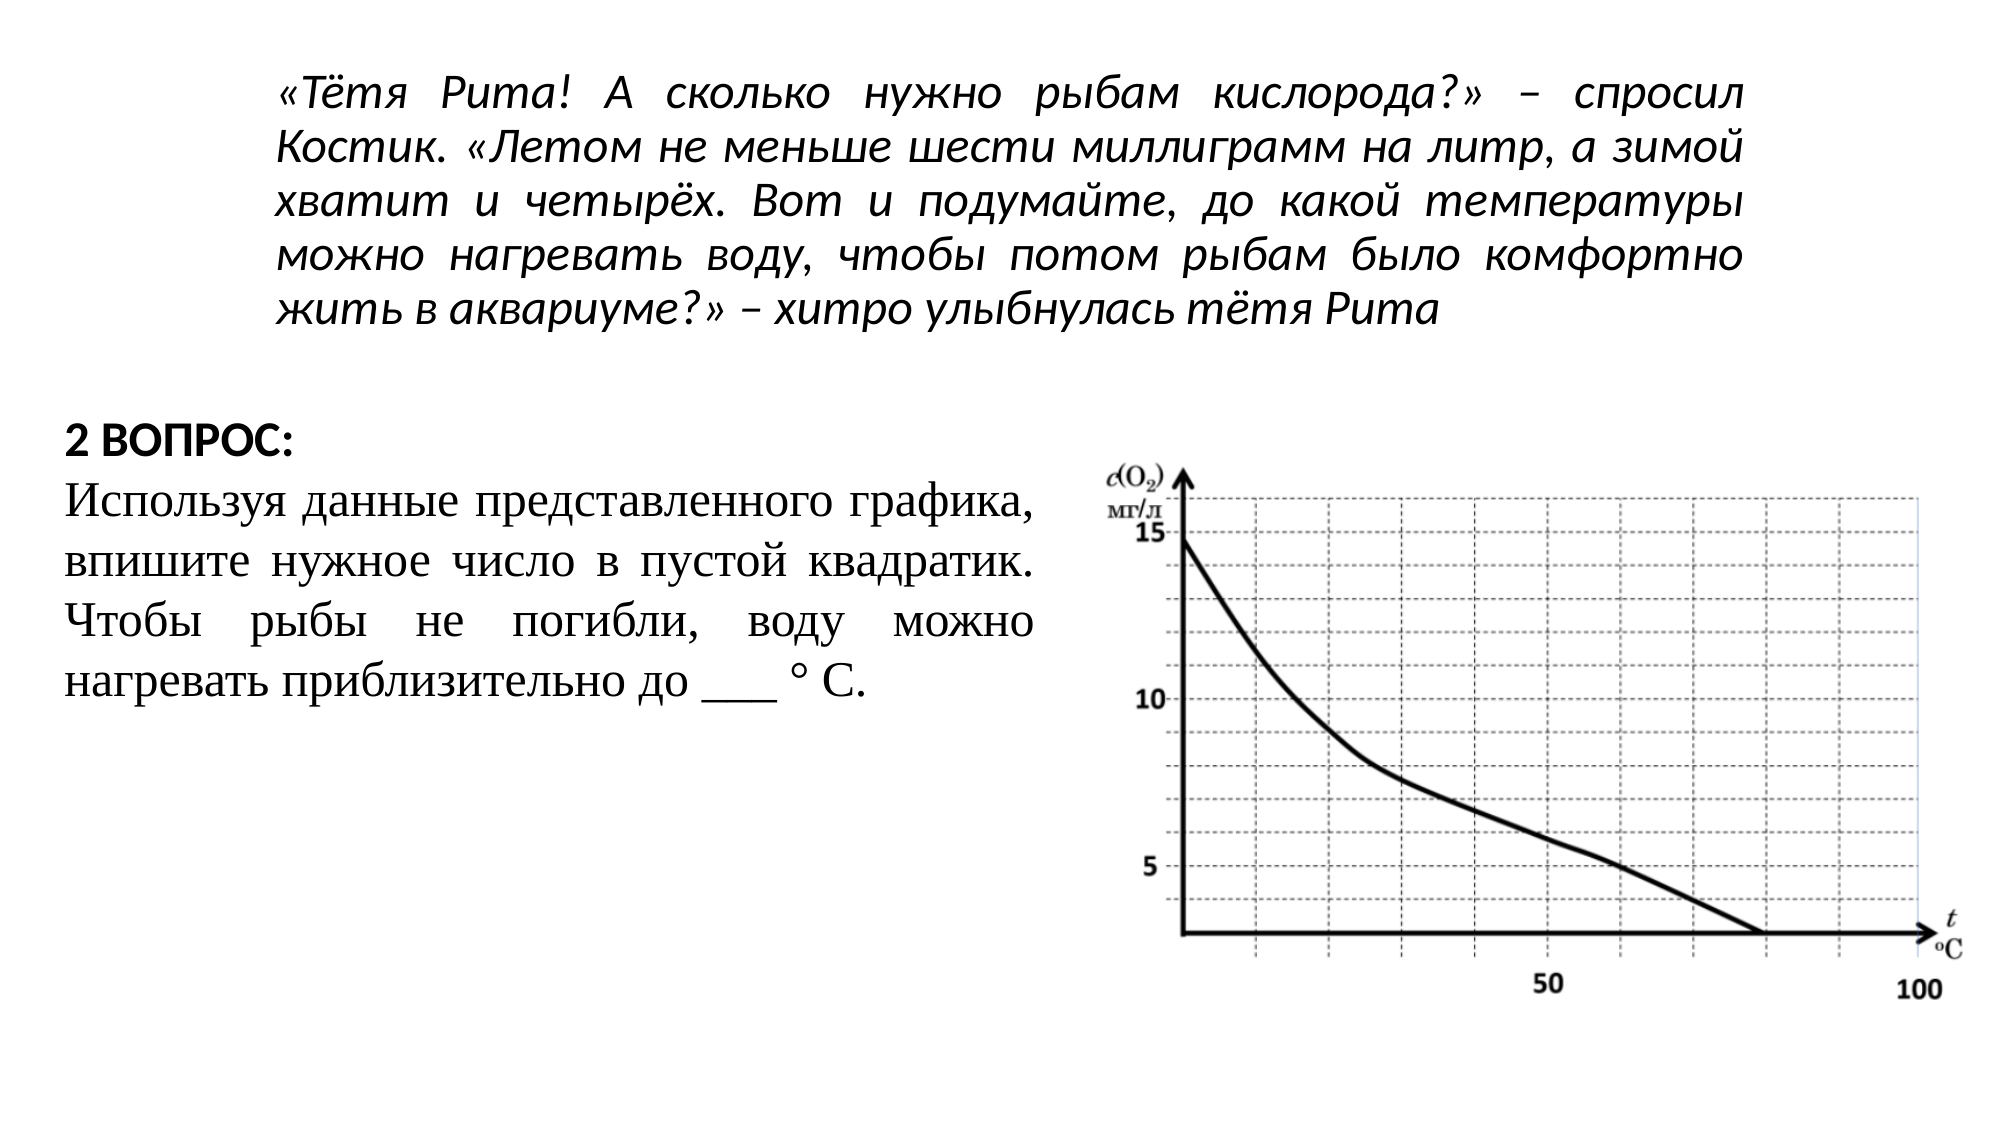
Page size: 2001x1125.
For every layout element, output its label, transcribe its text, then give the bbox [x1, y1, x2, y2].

text_box 2 ВОПРОС: Используя данные представленного графика, впишите нужное число в пустой квадратик. Чтобы рыбы не погибли, воду можно нагревать приблизительно до ___ ° С. [49, 398, 1050, 714]
subtitle «Тётя Рита! А сколько нужно рыбам кислорода?» – спросил Костик. «Летом не меньше шести миллиграмм на литр, а зимой хватит и четырёх. Вот и подумайте, до какой температуры можно нагревать воду, чтобы потом рыбам было комфортно жить в аквариуме?» – хитро улыбнулась тётя Рита [260, 57, 1760, 1016]
picture [1091, 453, 1993, 1016]
